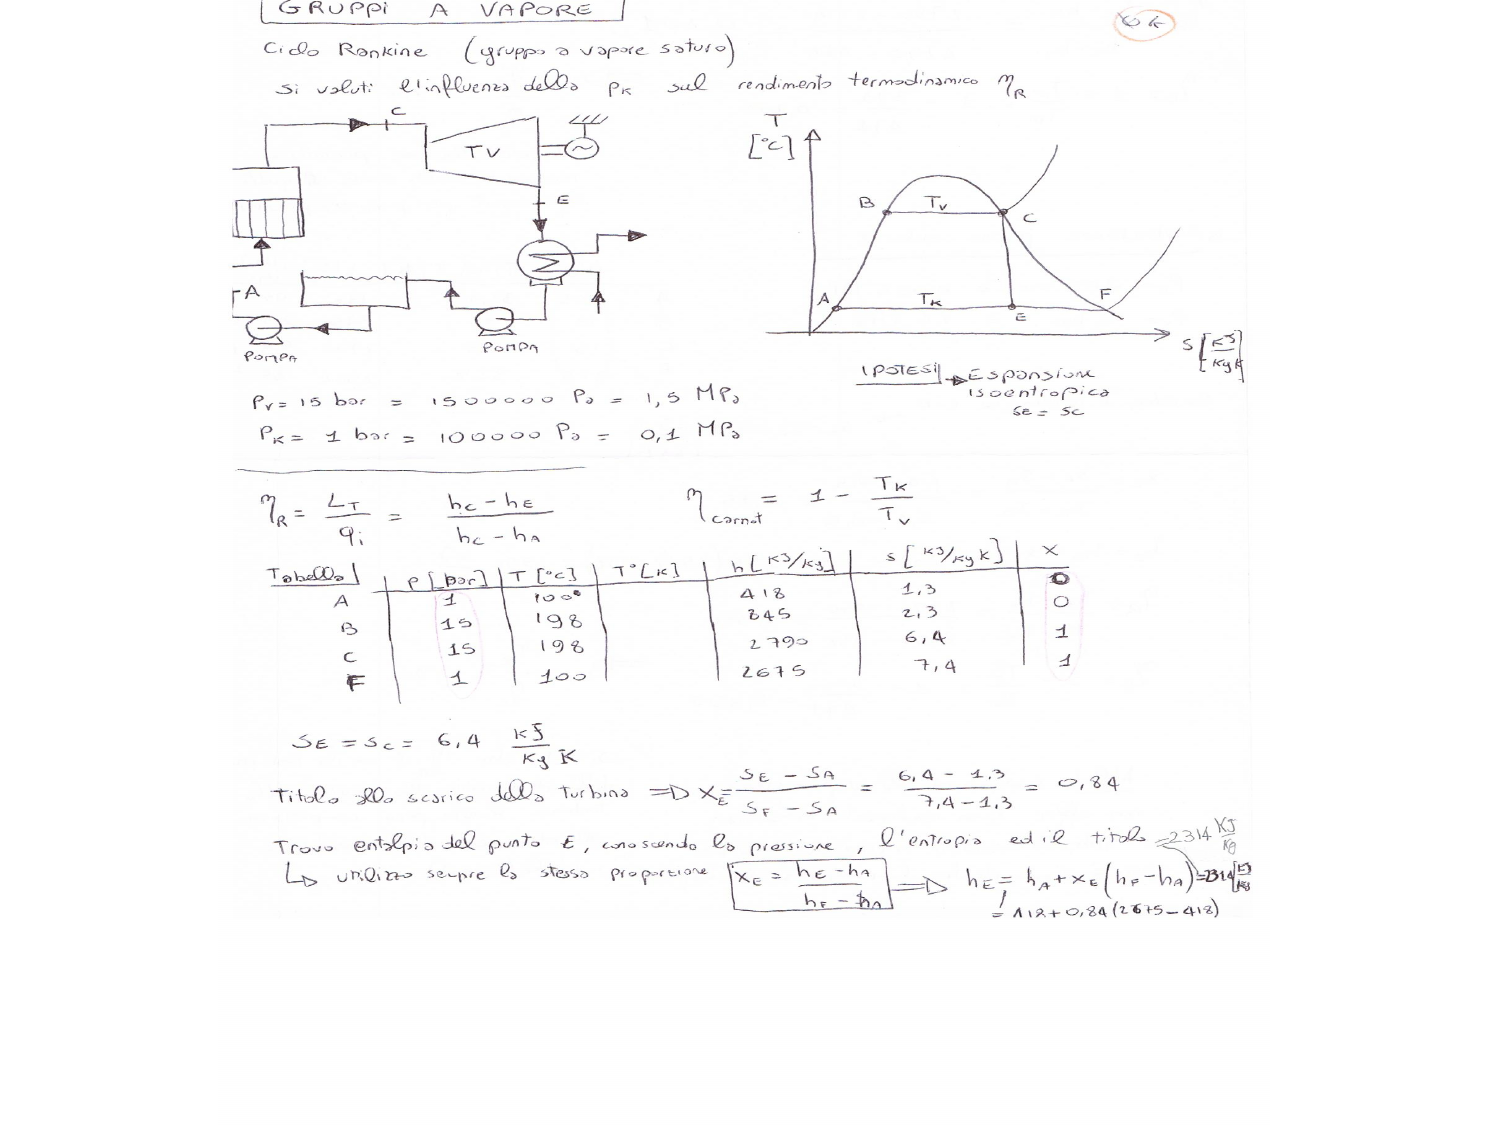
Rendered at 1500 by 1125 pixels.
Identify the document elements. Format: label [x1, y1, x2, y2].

picture [218, 0, 1270, 1125]
